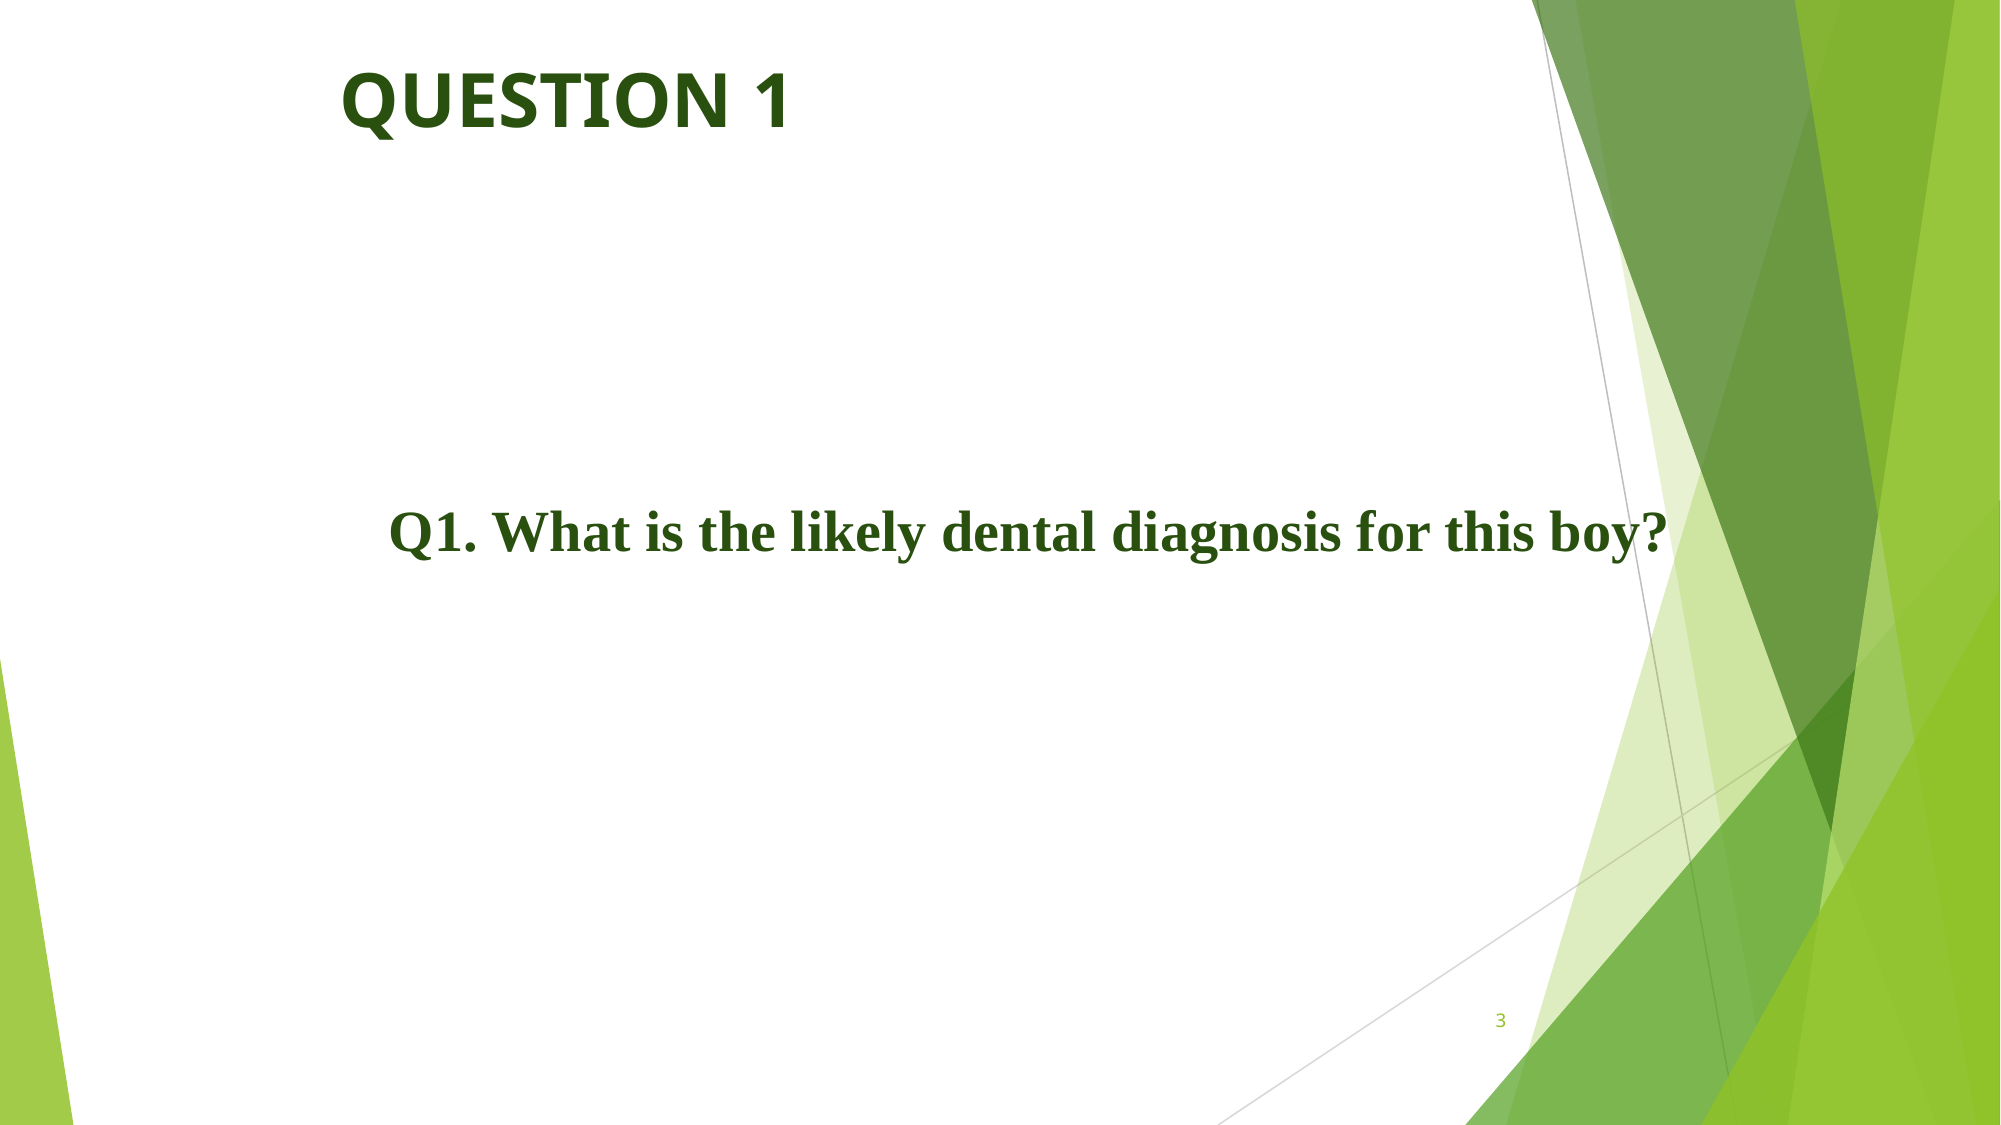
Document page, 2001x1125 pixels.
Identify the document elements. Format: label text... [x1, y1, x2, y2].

slide_number 3 [1409, 991, 1522, 1051]
list Q1. What is the likely dental diagnosis for this boy? [373, 243, 1709, 917]
title QUESTION 1 [324, 45, 1675, 185]
